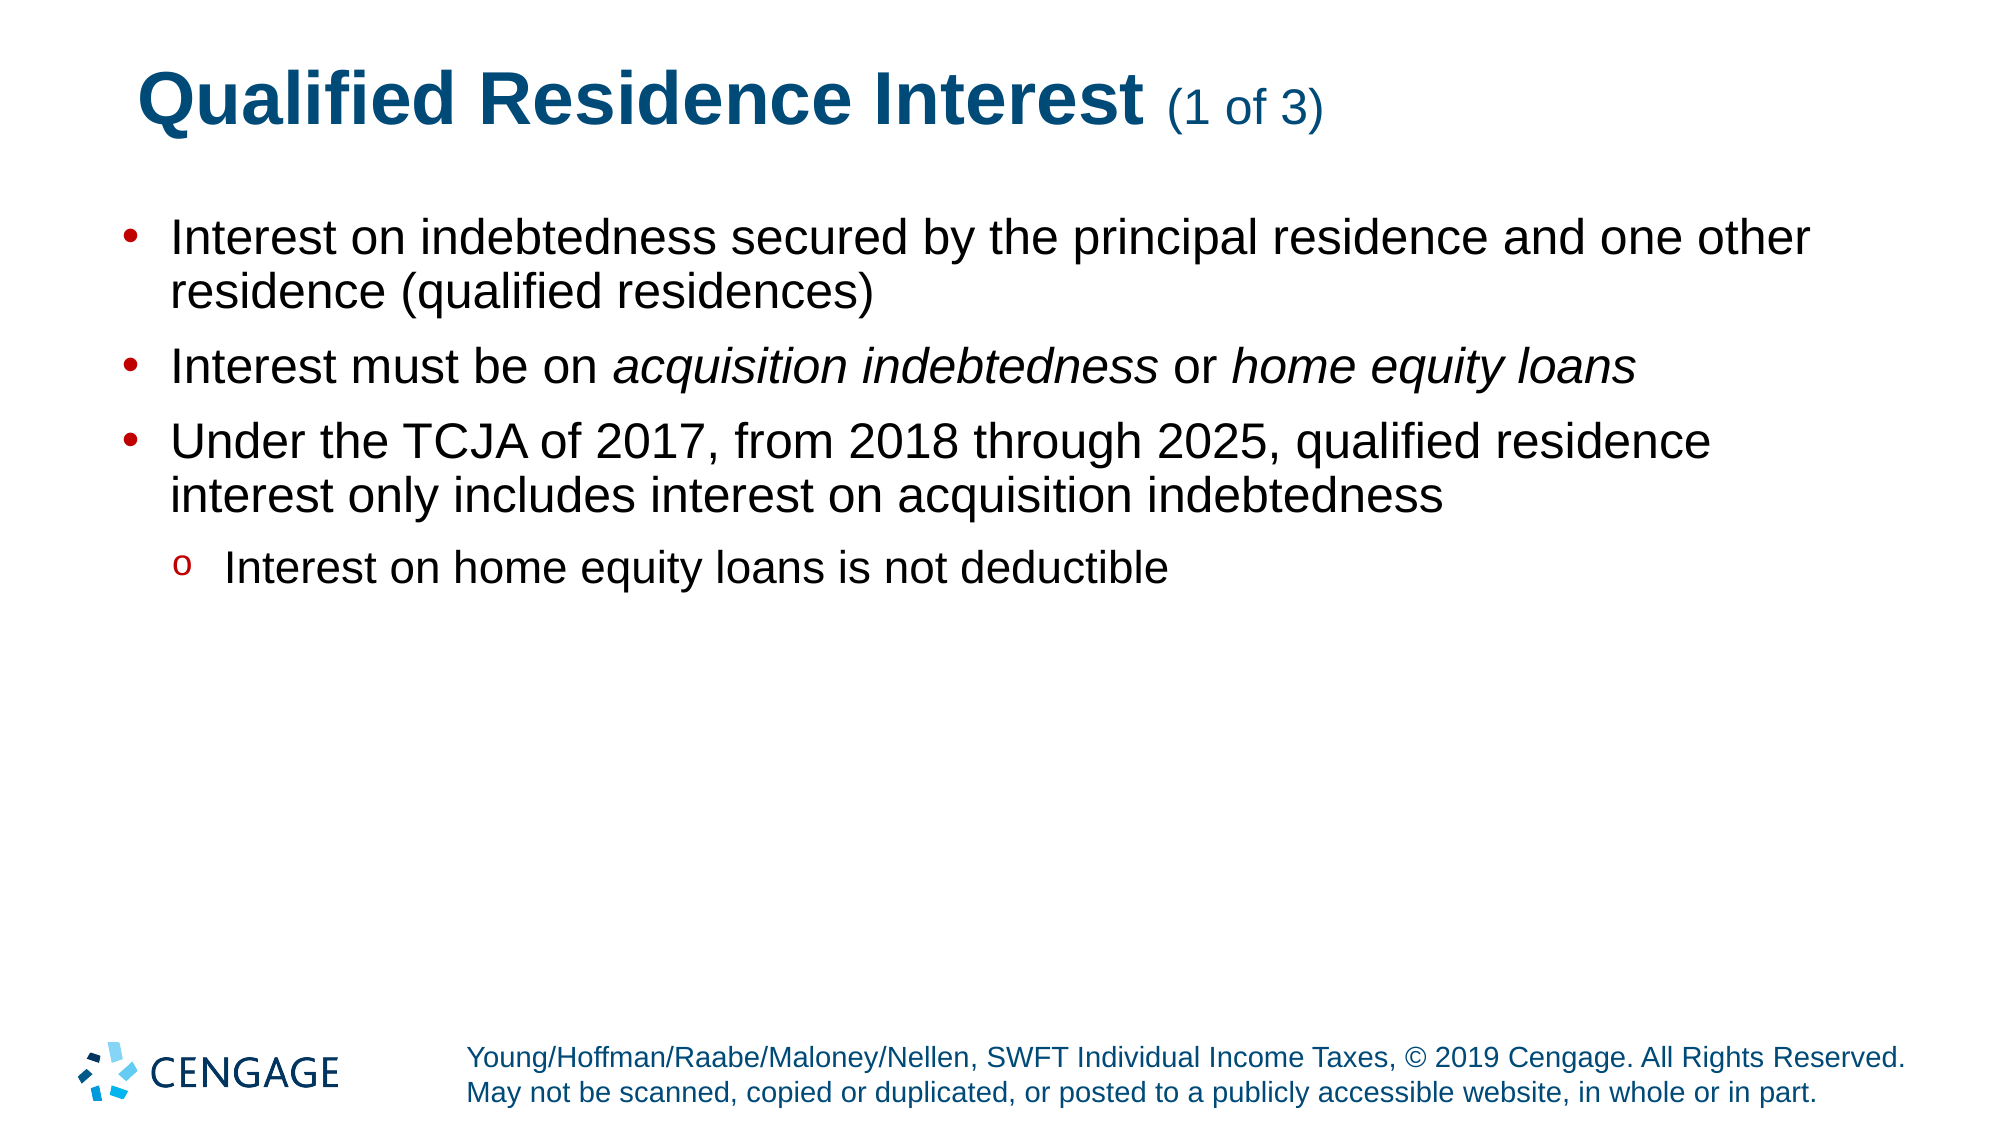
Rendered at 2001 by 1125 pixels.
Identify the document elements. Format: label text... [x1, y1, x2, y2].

title Qualified Residence Interest (1 of 3) [137, 59, 1863, 171]
list Interest on indebtedness secured by the principal residence and one other residence (qualified residences) Interest must be on acquisition indebtedness or home equity loans Under the T C J A of 2017, from 2018 through 2025, qualified residence interest only includes interest on acquisition indebtedness Interest on home equity loans is not deductible [121, 211, 1880, 603]
picture [78, 1042, 338, 1101]
